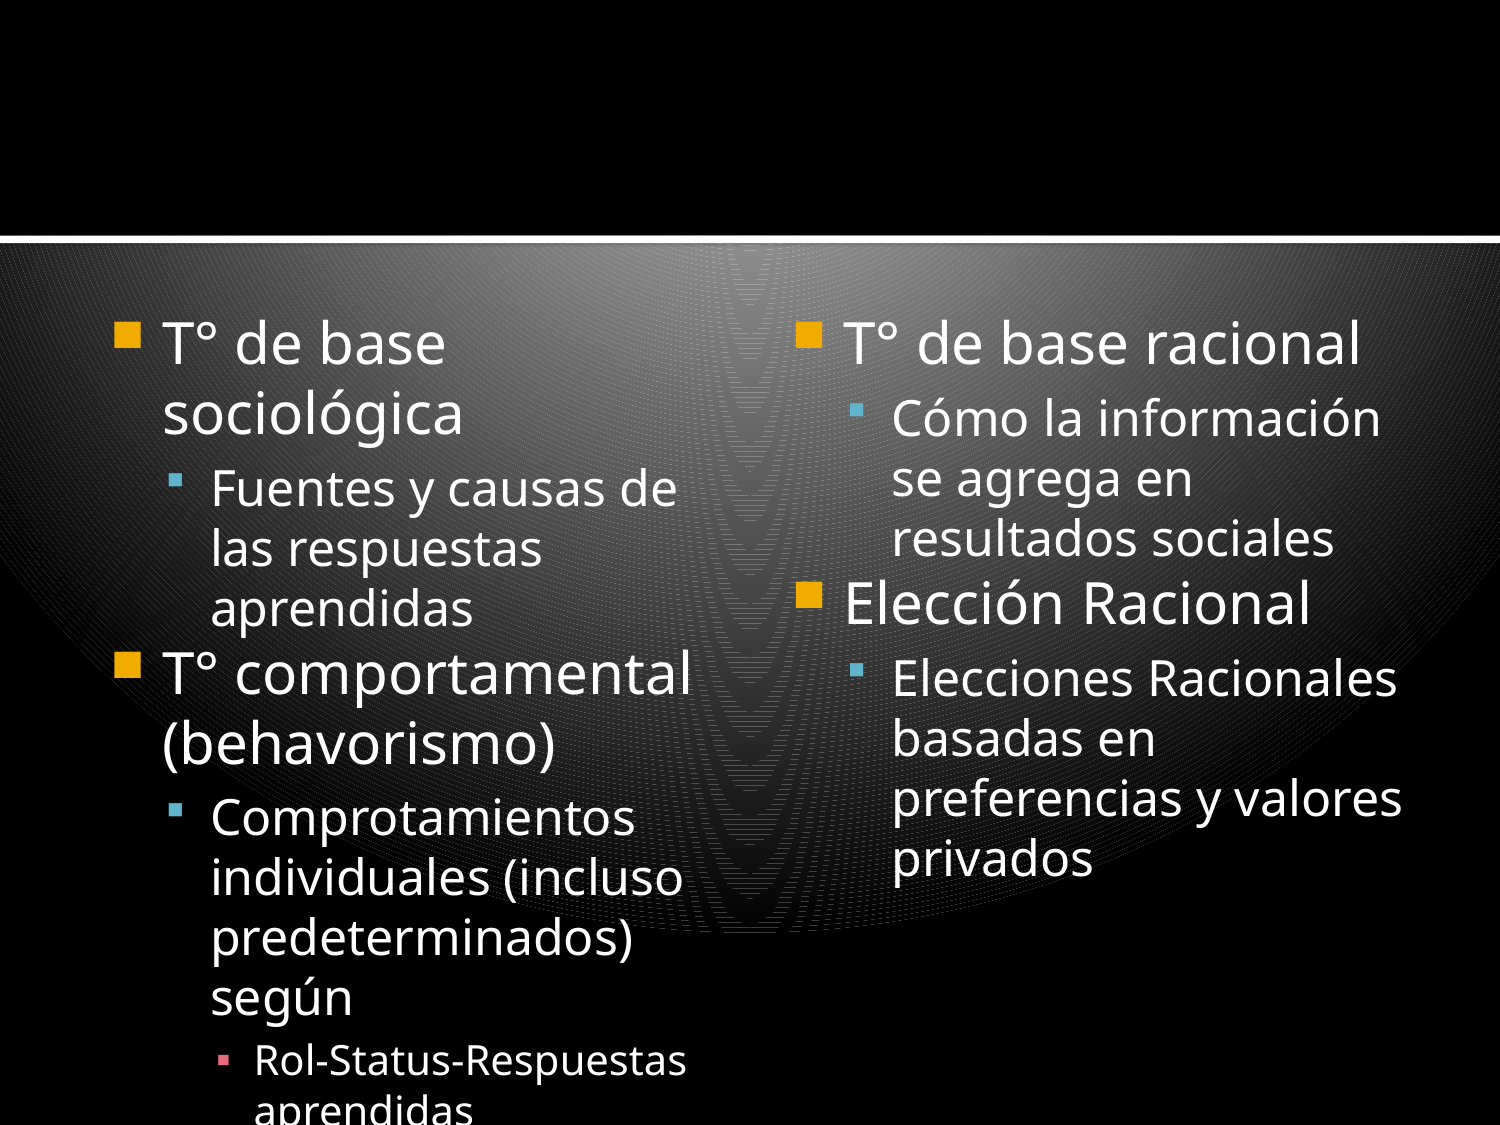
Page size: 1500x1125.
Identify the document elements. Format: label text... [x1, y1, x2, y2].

list T° de base racional Cómo la información se agrega en resultados sociales Elección Racional Elecciones Racionales basadas en preferencias y valores privados [762, 291, 1425, 1050]
list T° de base sociológica Fuentes y causas de las respuestas aprendidas T° comportamental (behavorismo) Comprotamientos individuales (incluso predeterminados) según Rol-Status-Respuestas aprendidas [75, 291, 738, 1050]
